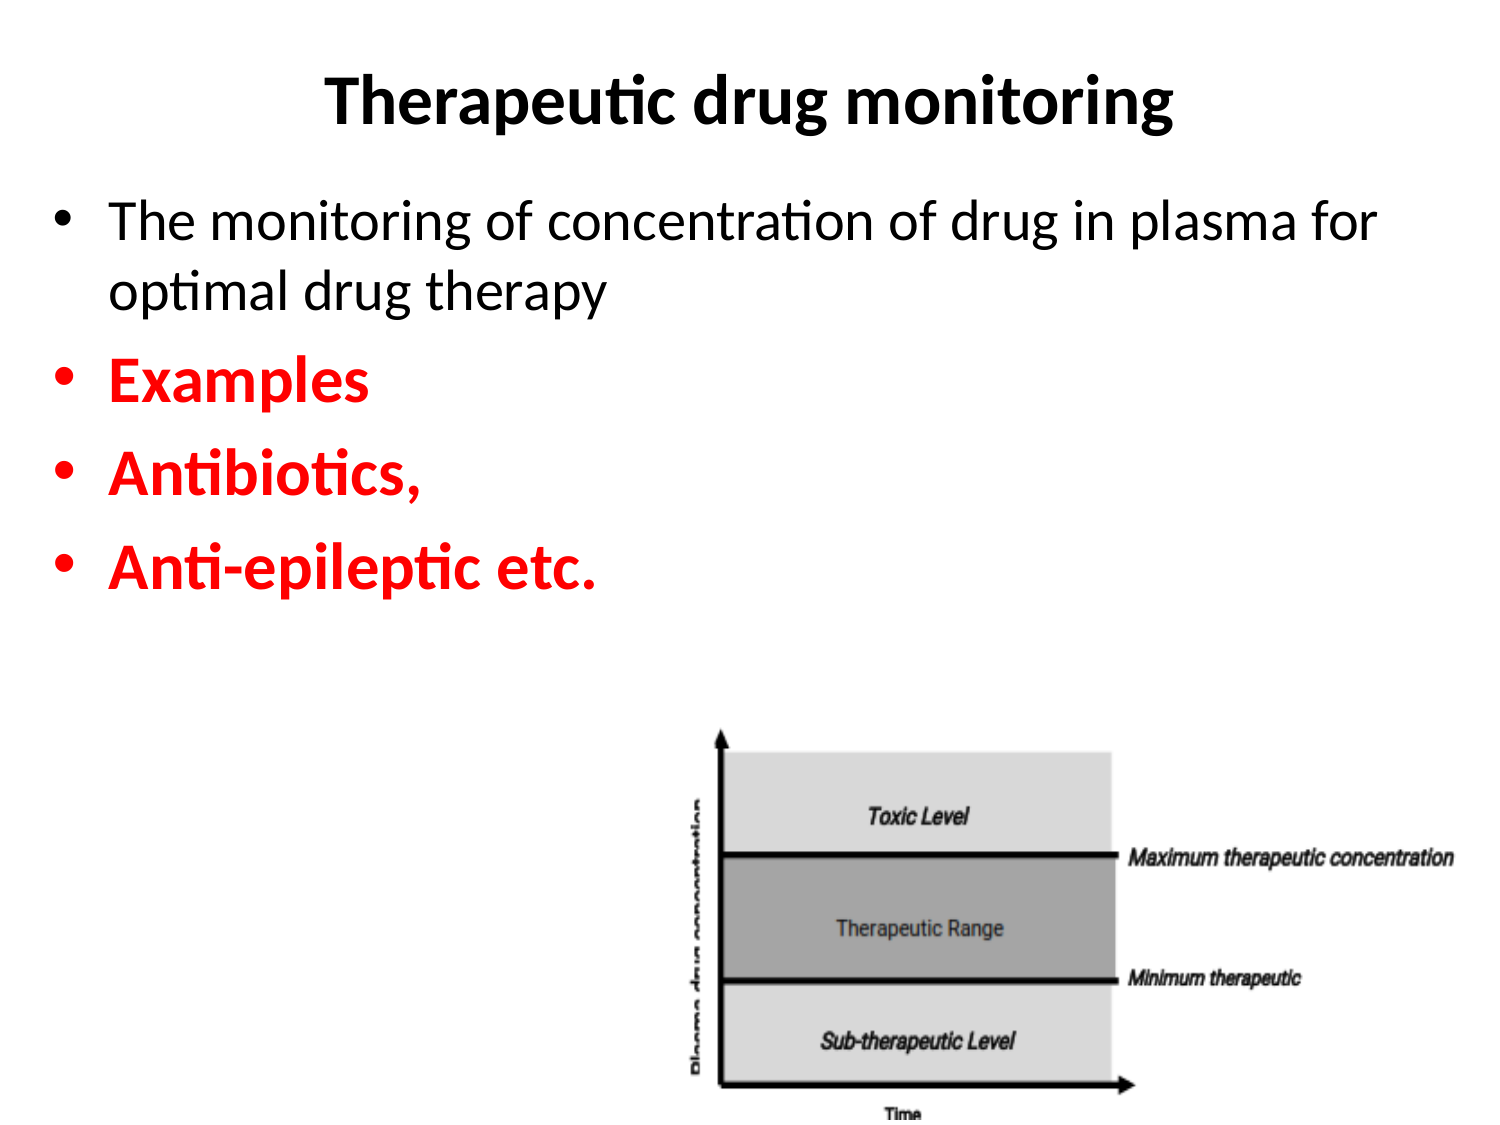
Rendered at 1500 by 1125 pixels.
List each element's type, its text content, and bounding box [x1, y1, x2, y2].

list The monitoring of concentration of drug in plasma for optimal drug therapy Examples Antibiotics, Anti-epileptic etc. [37, 174, 1475, 1100]
title Therapeutic drug monitoring [75, 45, 1425, 174]
picture [674, 712, 1463, 1120]
